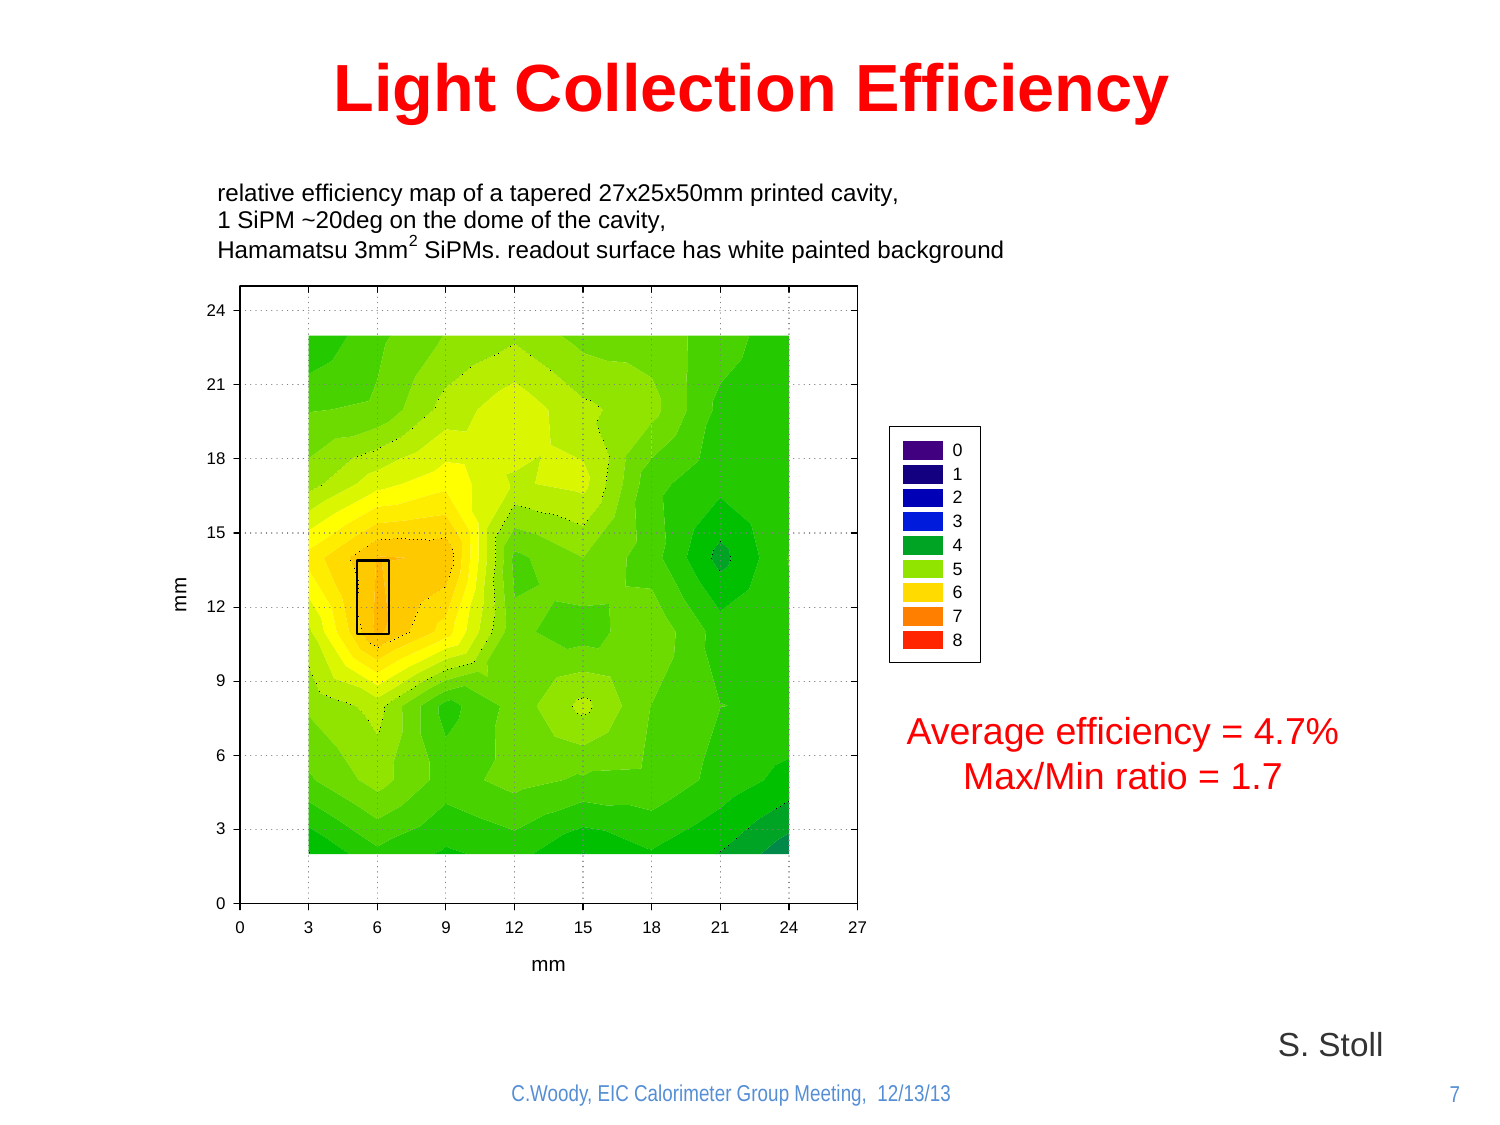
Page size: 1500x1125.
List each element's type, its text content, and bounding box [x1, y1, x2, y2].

slide_number 7 [1125, 1074, 1475, 1113]
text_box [162, 174, 1101, 994]
text_box Average efficiency = 4.7% Max/Min ratio = 1.7 [1104, 699, 1355, 805]
text_box Light Collection Efficiency [77, 24, 1428, 145]
footer C.Woody, EIC Calorimeter Group Meeting, 12/13/13 [450, 1072, 1013, 1113]
text_box S. Stoll [1263, 1016, 1399, 1071]
